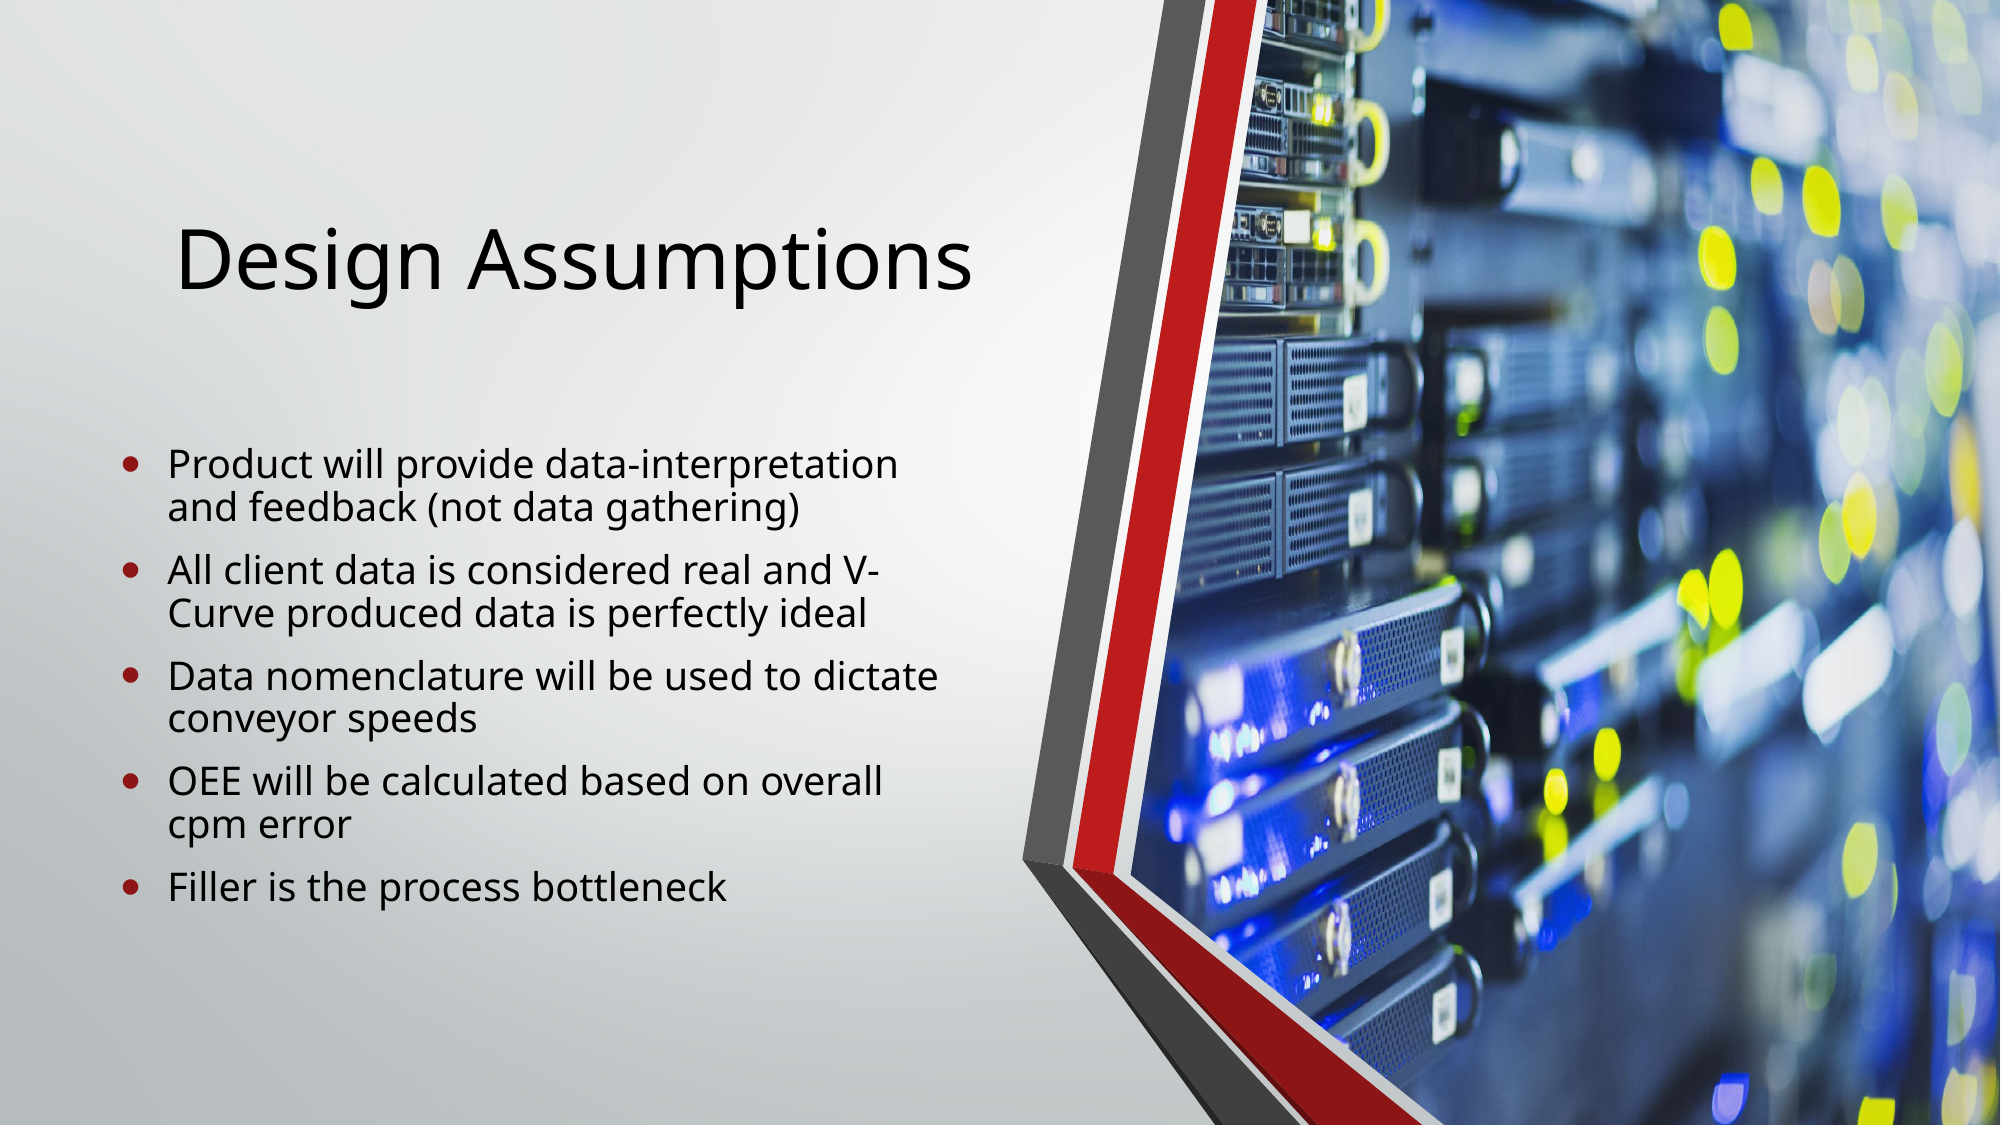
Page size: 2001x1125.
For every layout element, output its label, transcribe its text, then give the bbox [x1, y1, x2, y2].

text_box [0, 0, 1022, 1125]
title Design Assumptions [159, 112, 1022, 400]
picture [1423, 0, 2000, 1125]
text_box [1022, 0, 1423, 1125]
list Product will provide data-interpretation and feedback (not data gathering) All client data is considered real and V-Curve produced data is perfectly ideal Data nomenclature will be used to dictate conveyor speeds OEE will be calculated based on overall cpm error Filler is the process bottleneck [105, 437, 969, 950]
